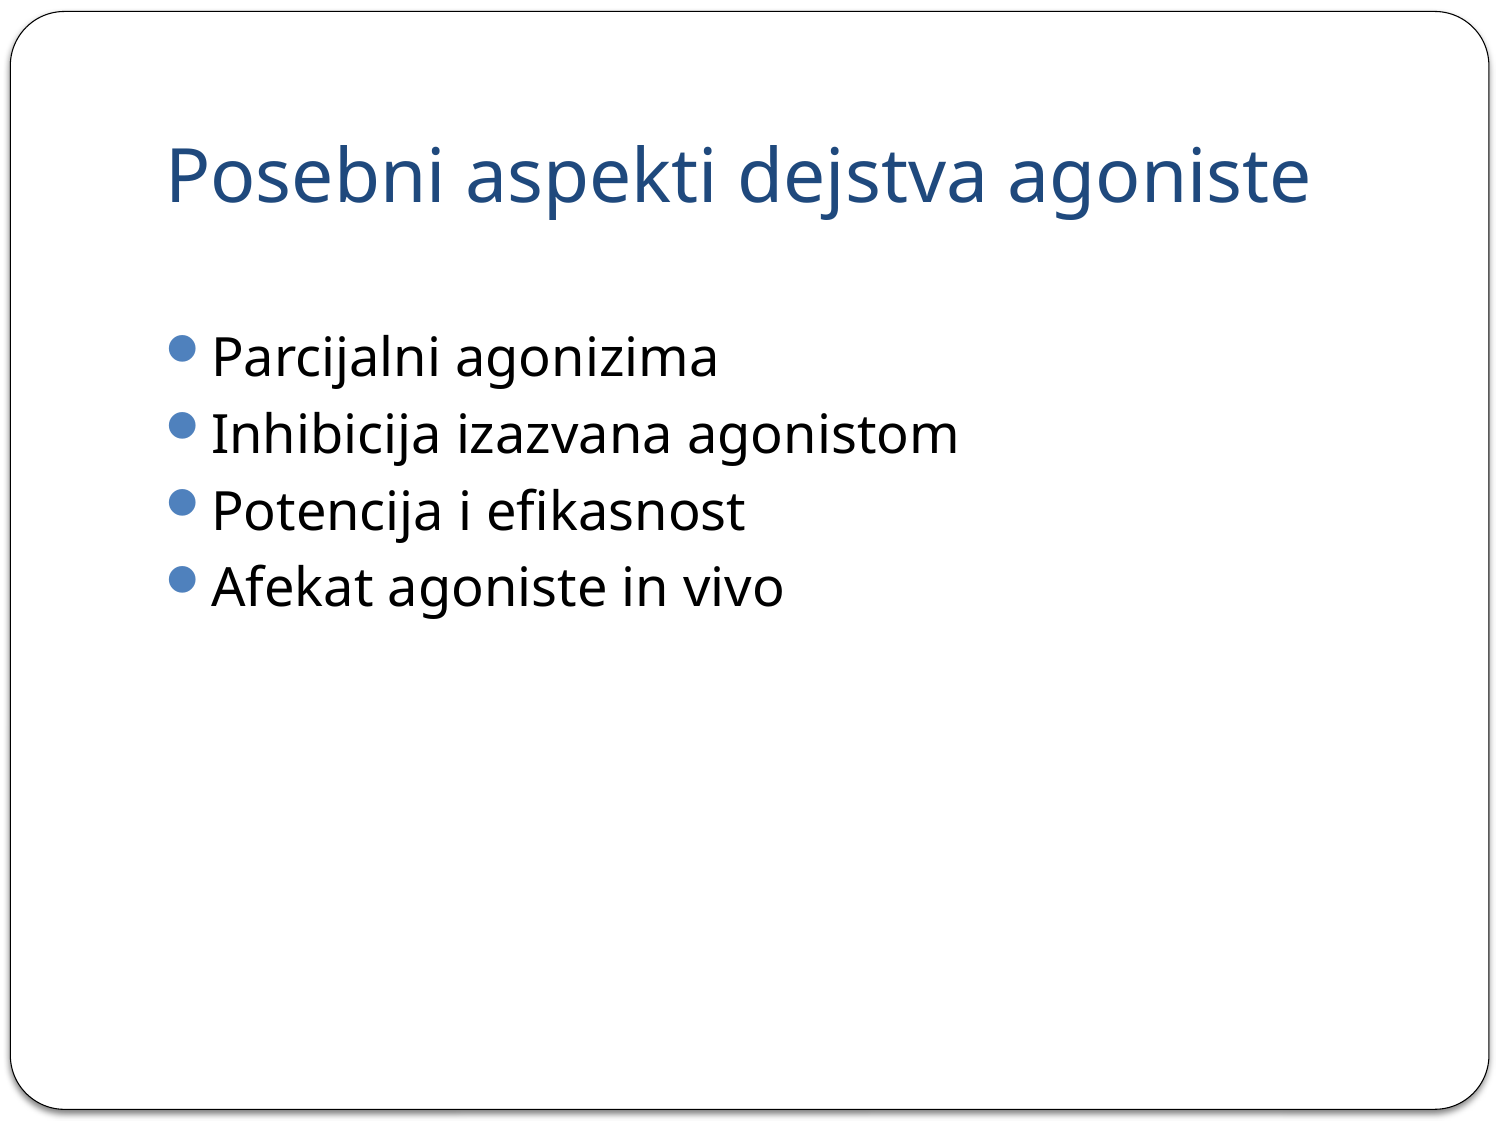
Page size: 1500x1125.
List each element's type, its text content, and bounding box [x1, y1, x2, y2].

list Parcijalni agonizima Inhibicija izazvana agonistom Potencija i efikasnost Afekat agoniste in vivo [149, 237, 1426, 988]
title Posebni aspekti dejstva agoniste [149, 44, 1426, 233]
